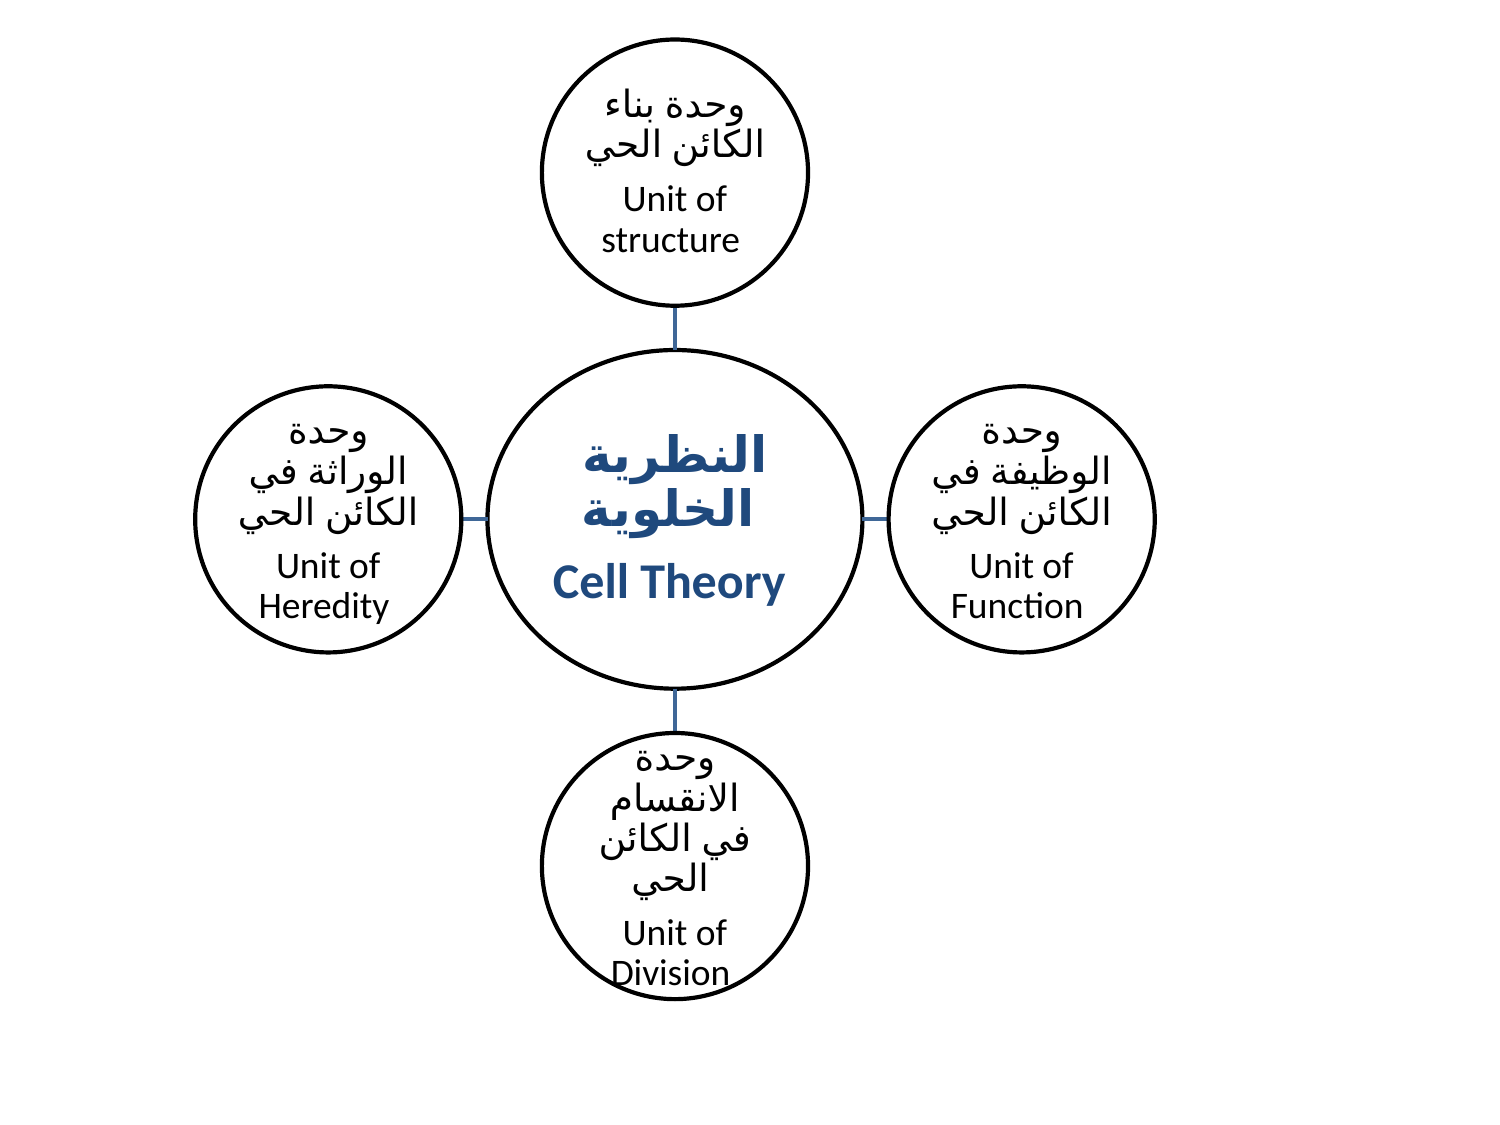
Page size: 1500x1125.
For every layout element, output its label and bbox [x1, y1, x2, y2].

list [0, 35, 1351, 1004]
